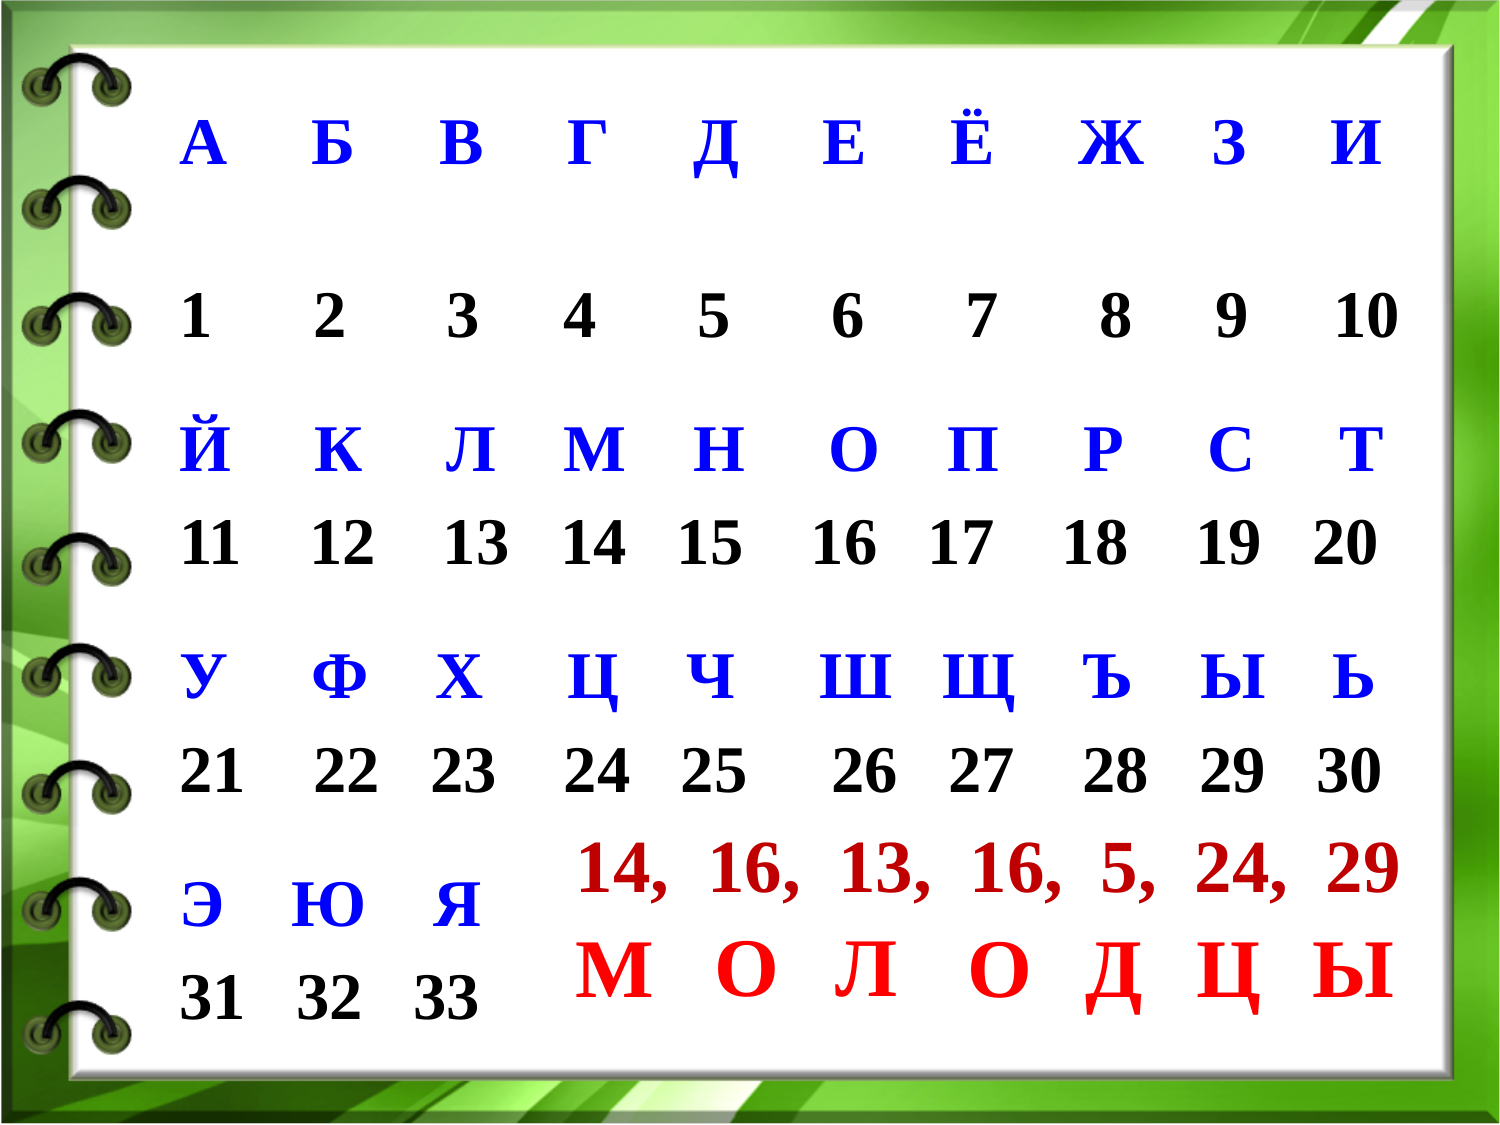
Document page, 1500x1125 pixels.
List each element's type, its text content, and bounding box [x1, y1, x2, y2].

text_box Ы [1298, 906, 1417, 1022]
text_box М [560, 906, 680, 1022]
text_box О [699, 906, 818, 1021]
text_box Л [820, 906, 939, 1021]
text_box Ц [1181, 906, 1298, 1022]
text_box Д [1070, 906, 1181, 1022]
list А Б В Г Д Е Ё Ж З И 1 2 3 4 5 6 7 8 9 10 Й К Л М Н О П Р С Т 11 12 13 14 15 16 17 18 19 20 У Ф Х Ц Ч Ш Щ Ъ Ы Ь 21 22 23 24 25 26 27 28 29 30 Э Ю Я 31 32 33 [147, 90, 1435, 833]
text_box О [952, 906, 1070, 1022]
text_box 14, 16, 13, 16, 5, 24, 29 [561, 810, 1462, 916]
picture [0, 0, 1500, 1125]
